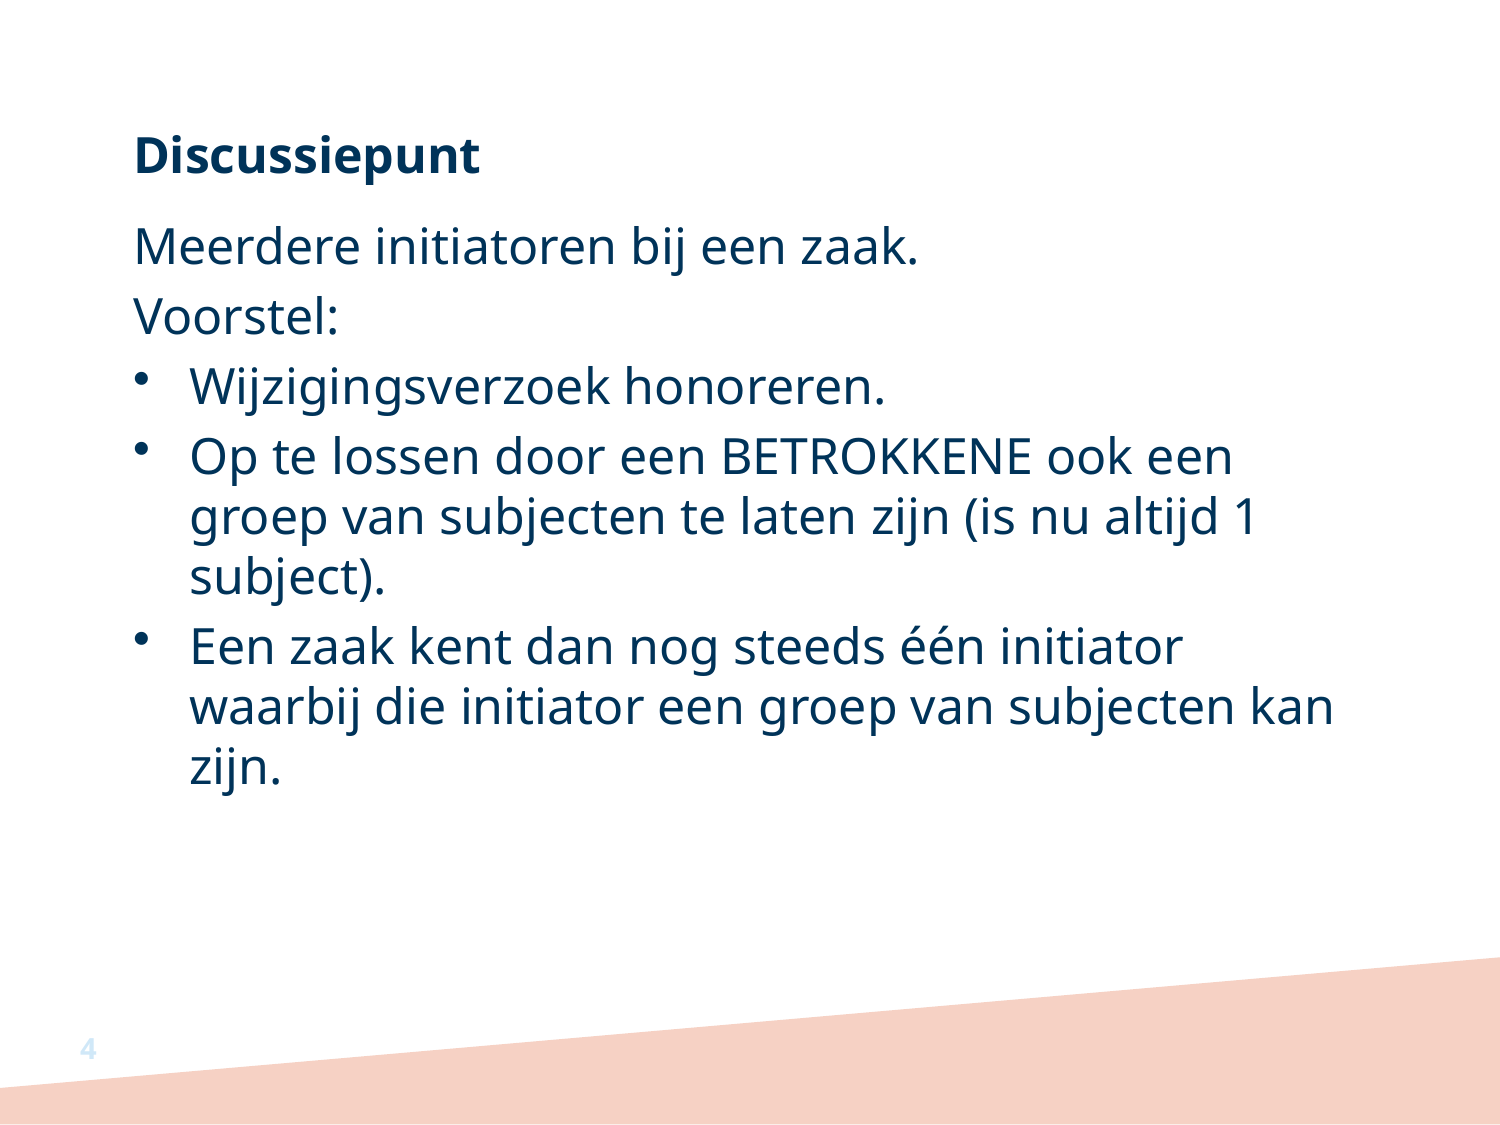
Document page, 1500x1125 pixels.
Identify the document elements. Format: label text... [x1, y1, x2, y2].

list Meerdere initiatoren bij een zaak. Voorstel: Wijzigingsverzoek honoreren. Op te lossen door een BETROKKENE ook een groep van subjecten te laten zijn (is nu altijd 1 subject). Een zaak kent dan nog steeds één initiator waarbij die initiator een groep van subjecten kan zijn. [118, 206, 1382, 963]
title Discussiepunt [118, 88, 1382, 206]
slide_number 4 [64, 1023, 172, 1071]
